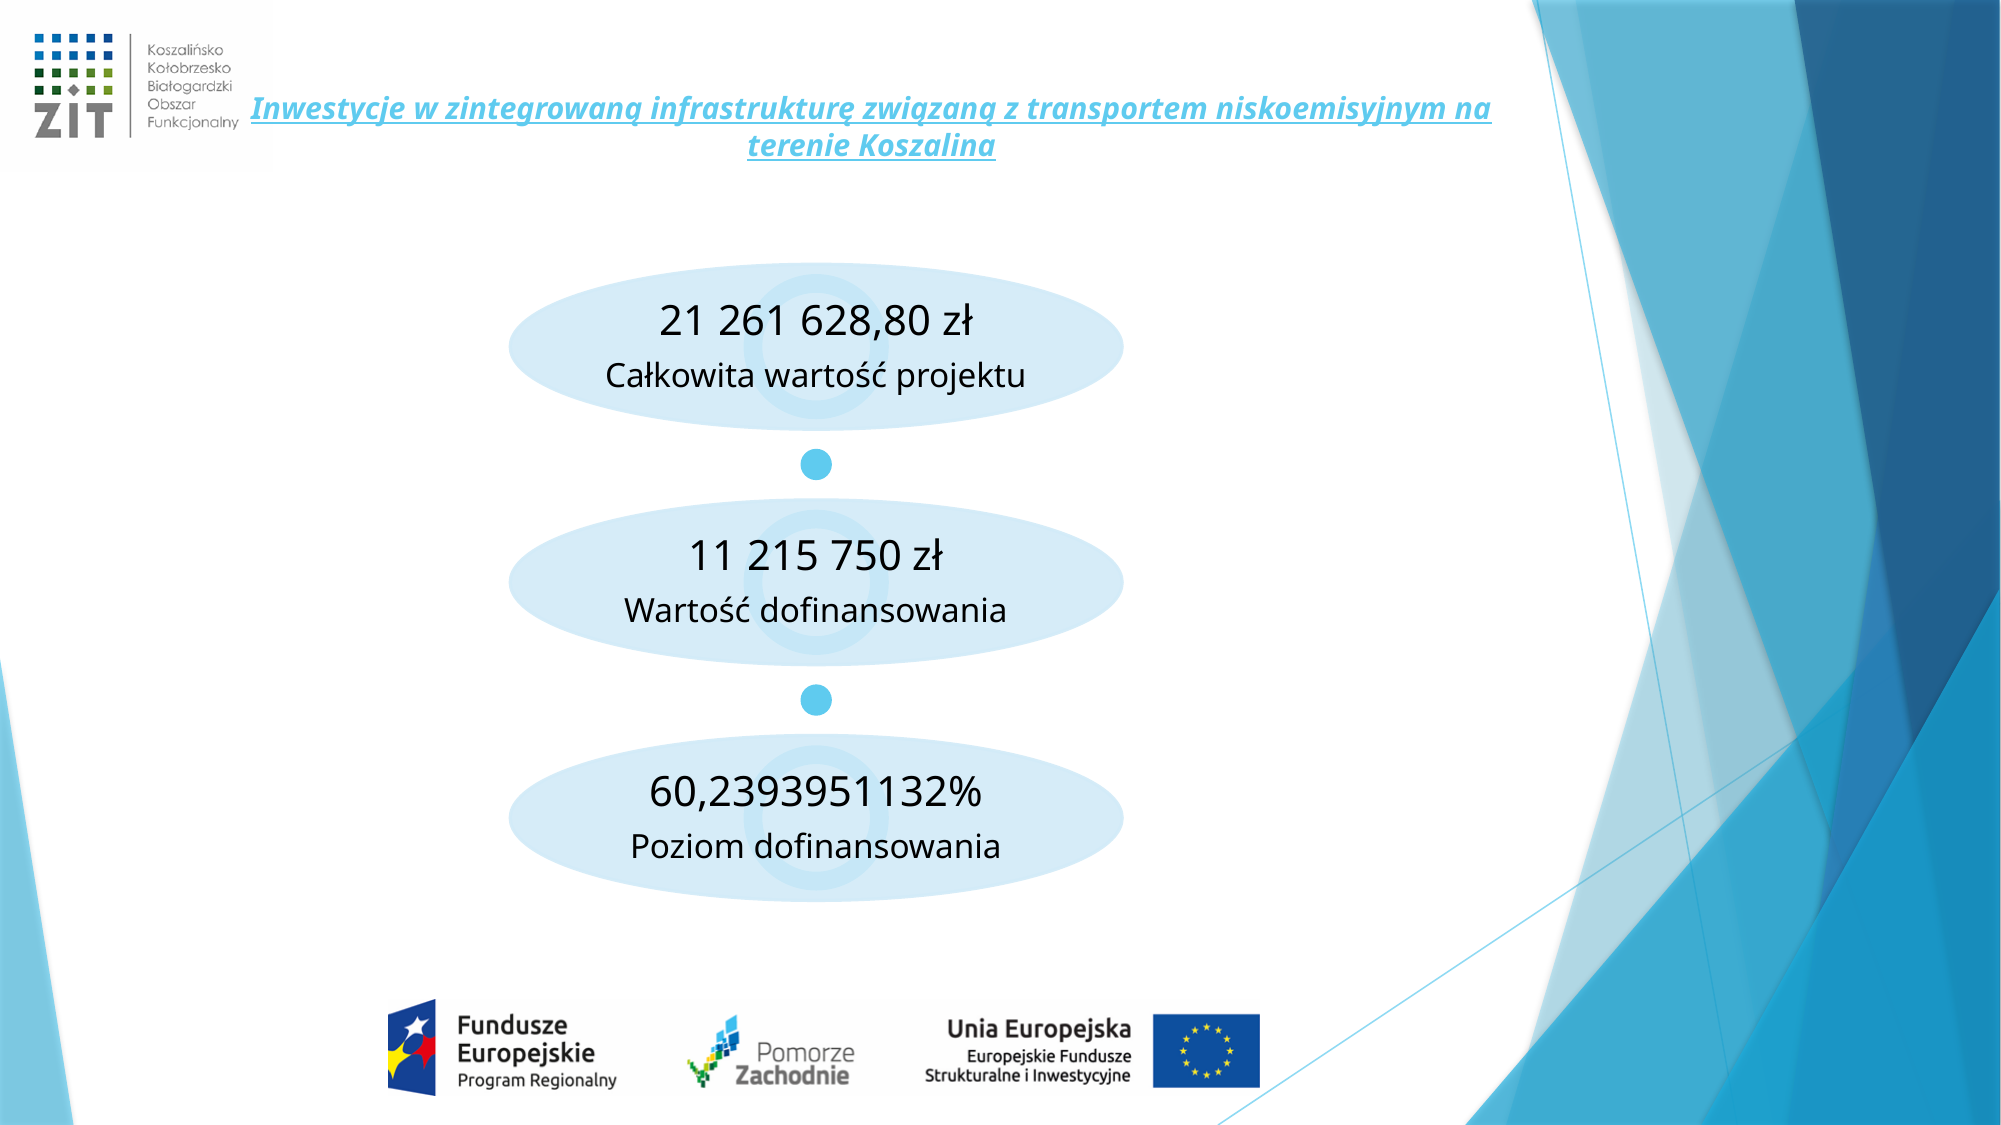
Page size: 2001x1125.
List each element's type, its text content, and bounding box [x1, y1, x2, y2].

picture [388, 998, 1261, 1096]
title Inwestycje w zintegrowaną infrastrukturę związaną z transportem niskoemisyjnym na terenie Koszalina [213, 81, 1530, 171]
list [110, 263, 1522, 902]
picture [0, 0, 273, 172]
